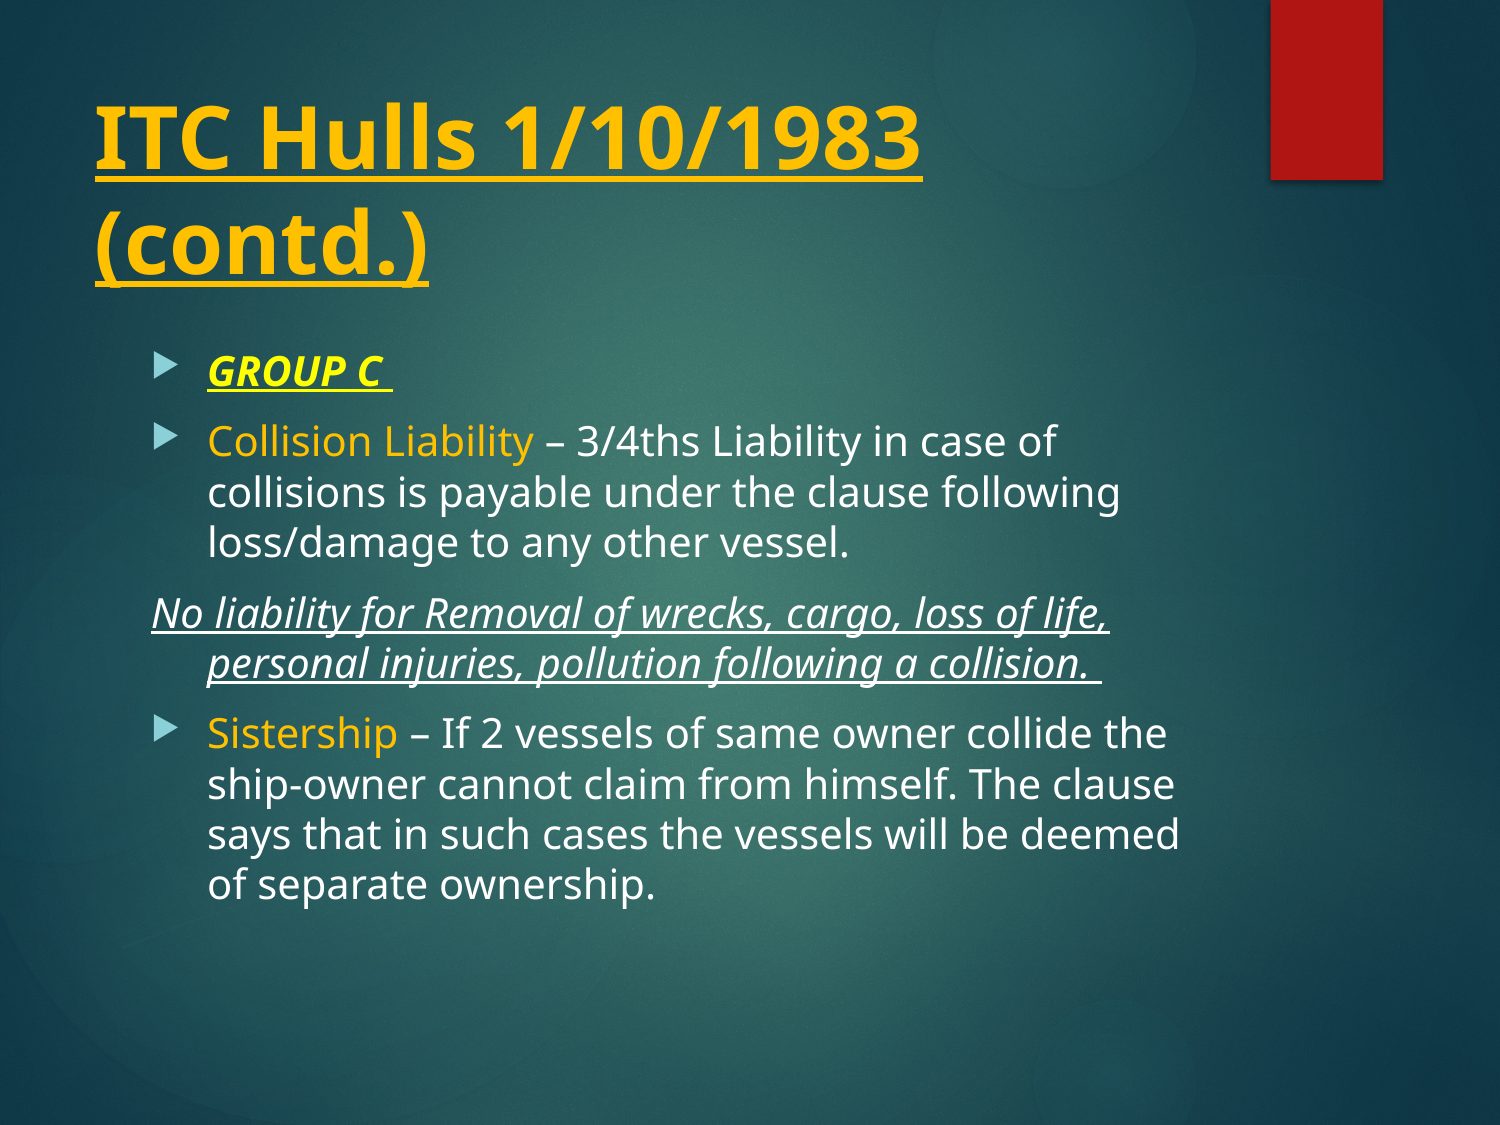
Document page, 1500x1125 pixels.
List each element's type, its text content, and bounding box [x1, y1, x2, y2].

list GROUP C Collision Liability – 3/4ths Liability in case of collisions is payable under the clause following loss/damage to any other vessel. No liability for Removal of wrecks, cargo, loss of life, personal injuries, pollution following a collision. Sistership – If 2 vessels of same owner collide the ship-owner cannot claim from himself. The clause says that in such cases the vessels will be deemed of separate ownership. [135, 336, 1237, 1025]
title ITC Hulls 1/10/1983 (contd.) [79, 74, 1237, 304]
